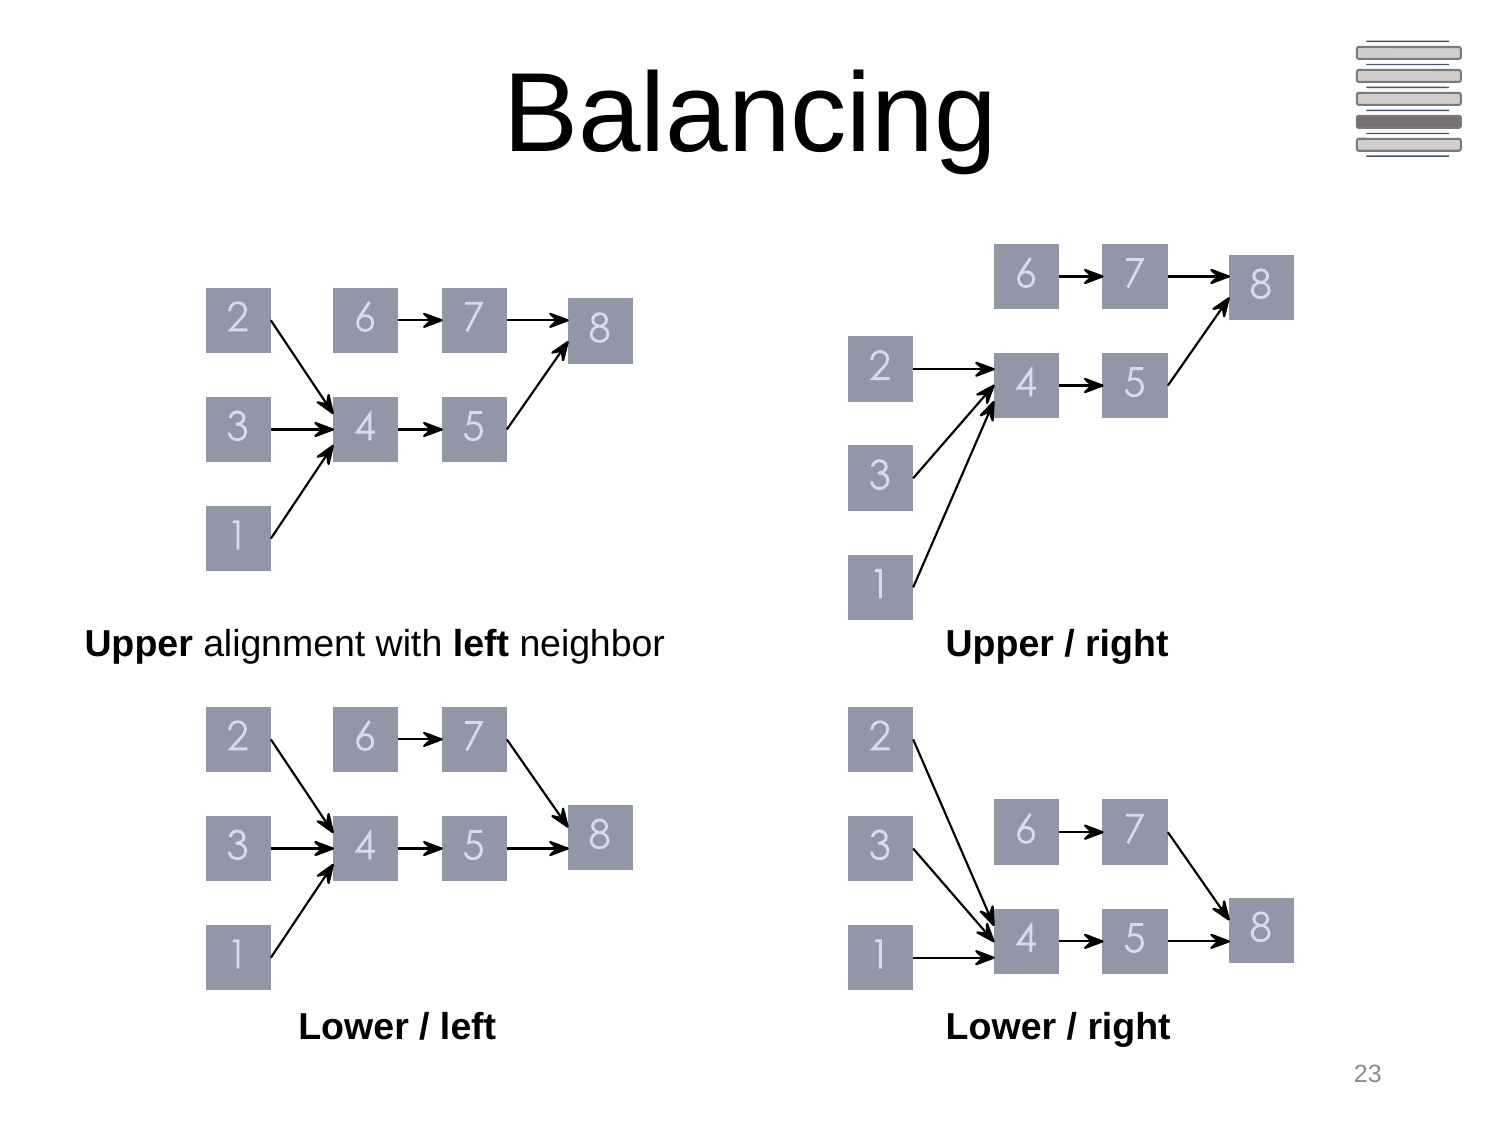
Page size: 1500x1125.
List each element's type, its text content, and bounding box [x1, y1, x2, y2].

picture [205, 706, 636, 991]
picture [847, 243, 1295, 623]
title Balancing [103, 37, 1397, 193]
text_box Lower / left [283, 994, 512, 1055]
slide_number 22 [1059, 1042, 1397, 1103]
text_box Upper alignment with left neighbor [69, 611, 680, 672]
text_box Upper / right [930, 623, 1184, 672]
picture [847, 706, 1295, 991]
picture [205, 287, 636, 572]
text_box Lower / right [930, 994, 1186, 1055]
